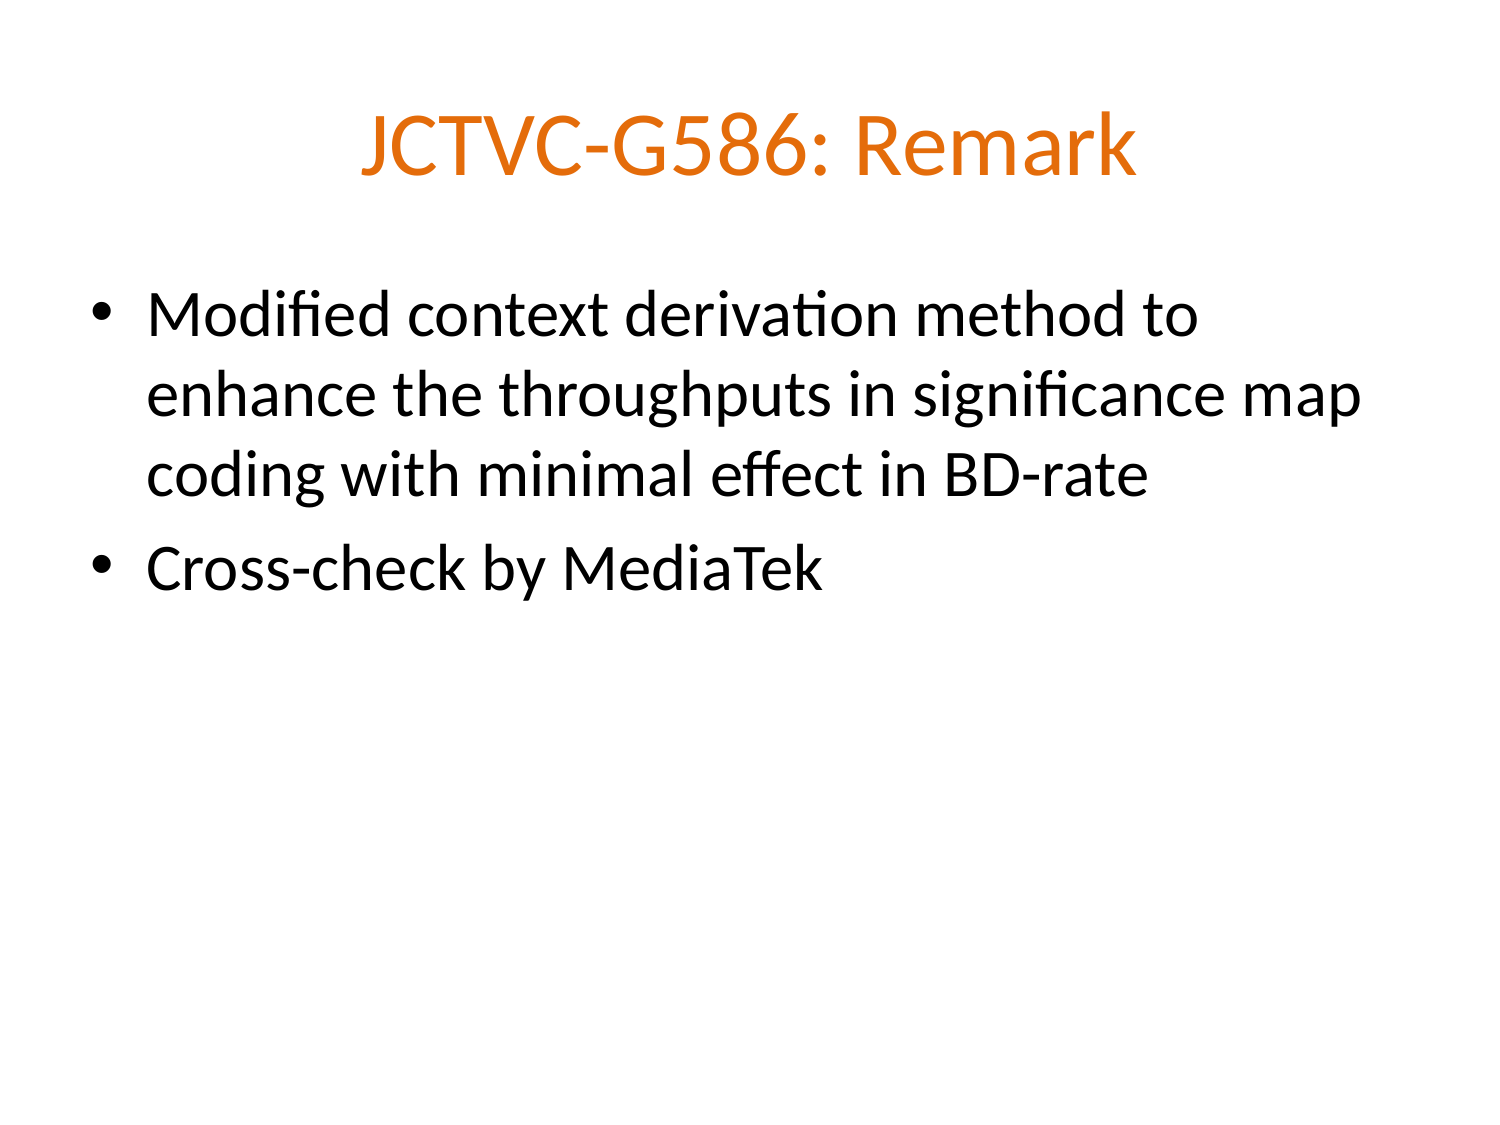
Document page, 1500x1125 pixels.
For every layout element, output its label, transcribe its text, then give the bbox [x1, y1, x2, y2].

title JCTVC-G586: Remark [75, 45, 1425, 233]
list Modified context derivation method to enhance the throughputs in significance map coding with minimal effect in BD-rate Cross-check by MediaTek [75, 262, 1460, 1005]
